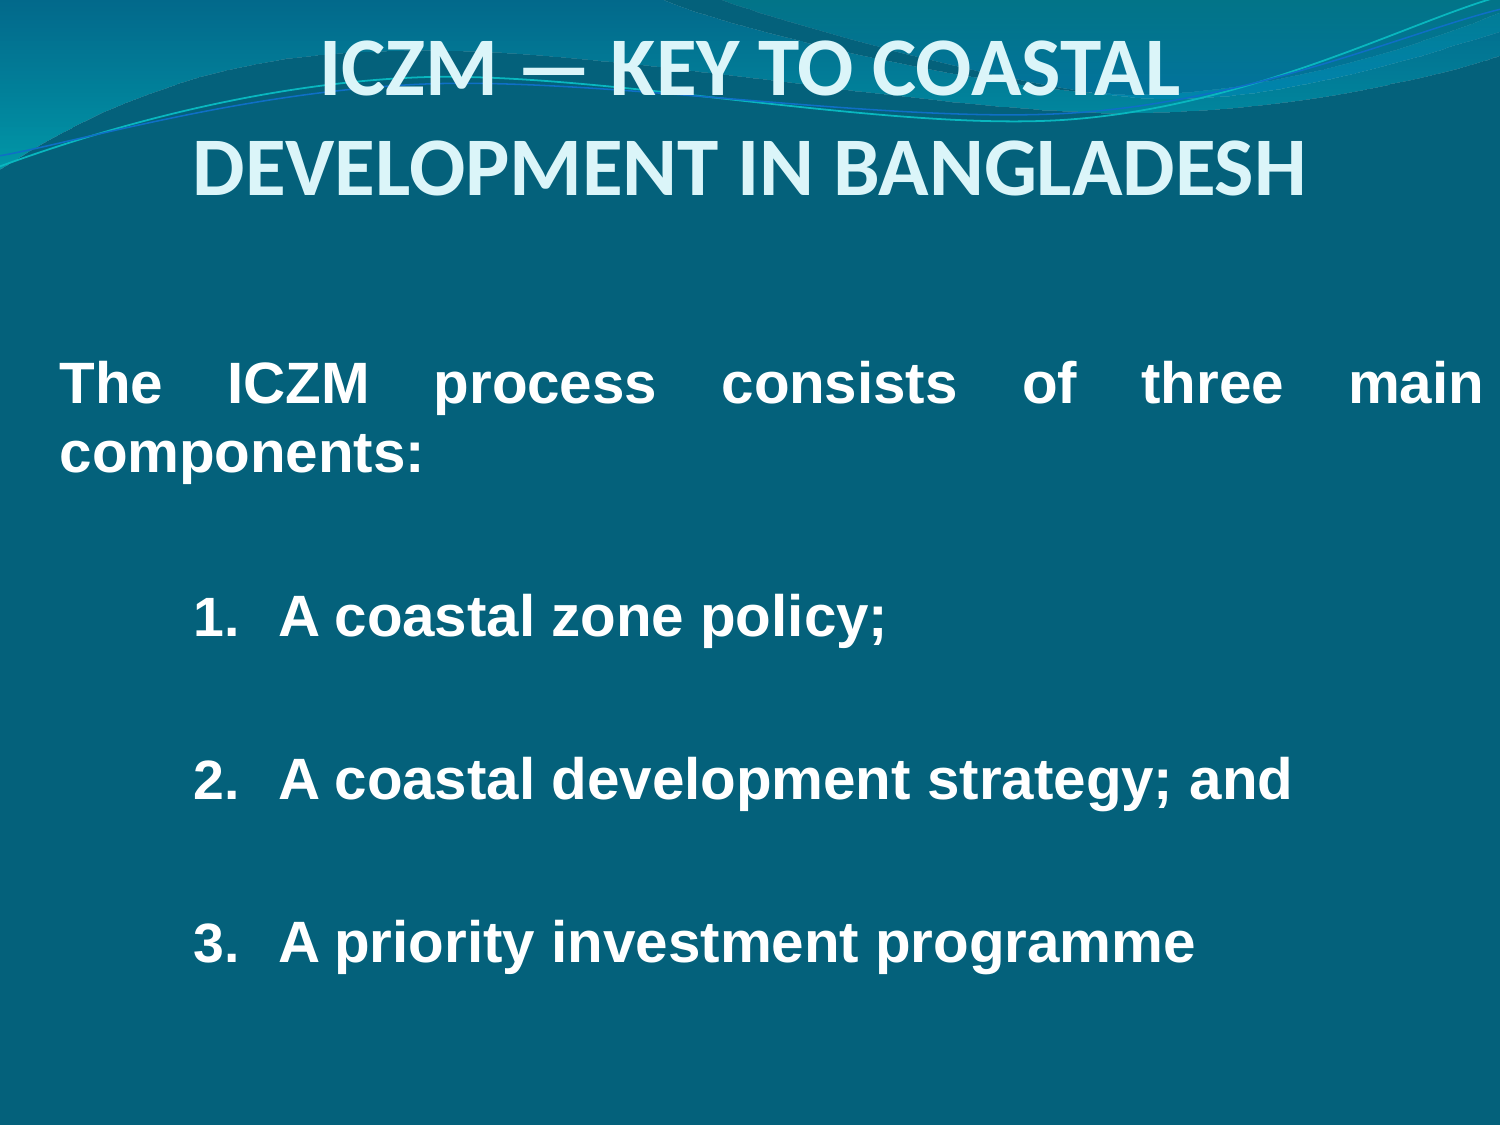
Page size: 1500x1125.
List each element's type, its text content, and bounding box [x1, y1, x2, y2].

text_box ICZM — KEY TO COASTAL DEVELOPMENT IN BANGLADESH [74, 12, 1425, 213]
list The ICZM process consists of three main components: A coastal zone policy; A coastal development strategy; and A priority investment programme [0, 337, 1500, 988]
